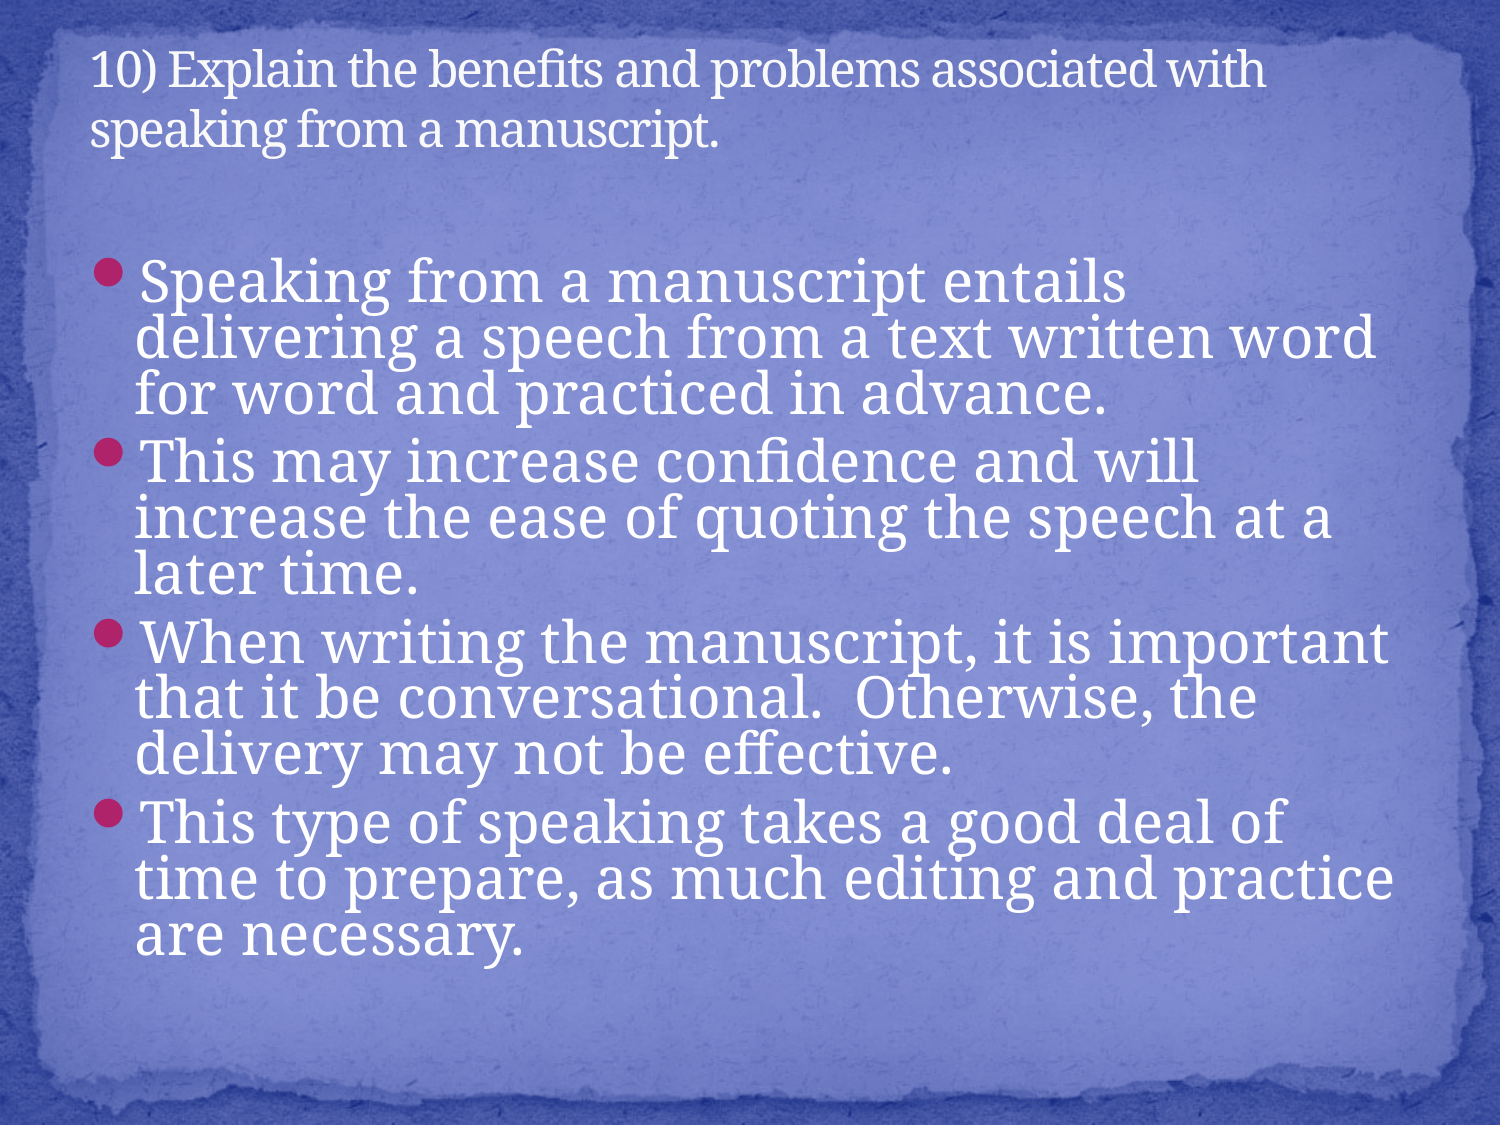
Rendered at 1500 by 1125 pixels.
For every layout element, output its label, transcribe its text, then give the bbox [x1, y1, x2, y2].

list Speaking from a manuscript entails delivering a speech from a text written word for word and practiced in advance. This may increase confidence and will increase the ease of quoting the speech at a later time. When writing the manuscript, it is important that it be conversational. Otherwise, the delivery may not be effective. This type of speaking takes a good deal of time to prepare, as much editing and practice are necessary. [75, 249, 1425, 1000]
title 10) Explain the benefits and problems associated with speaking from a manuscript. [74, 24, 1425, 225]
